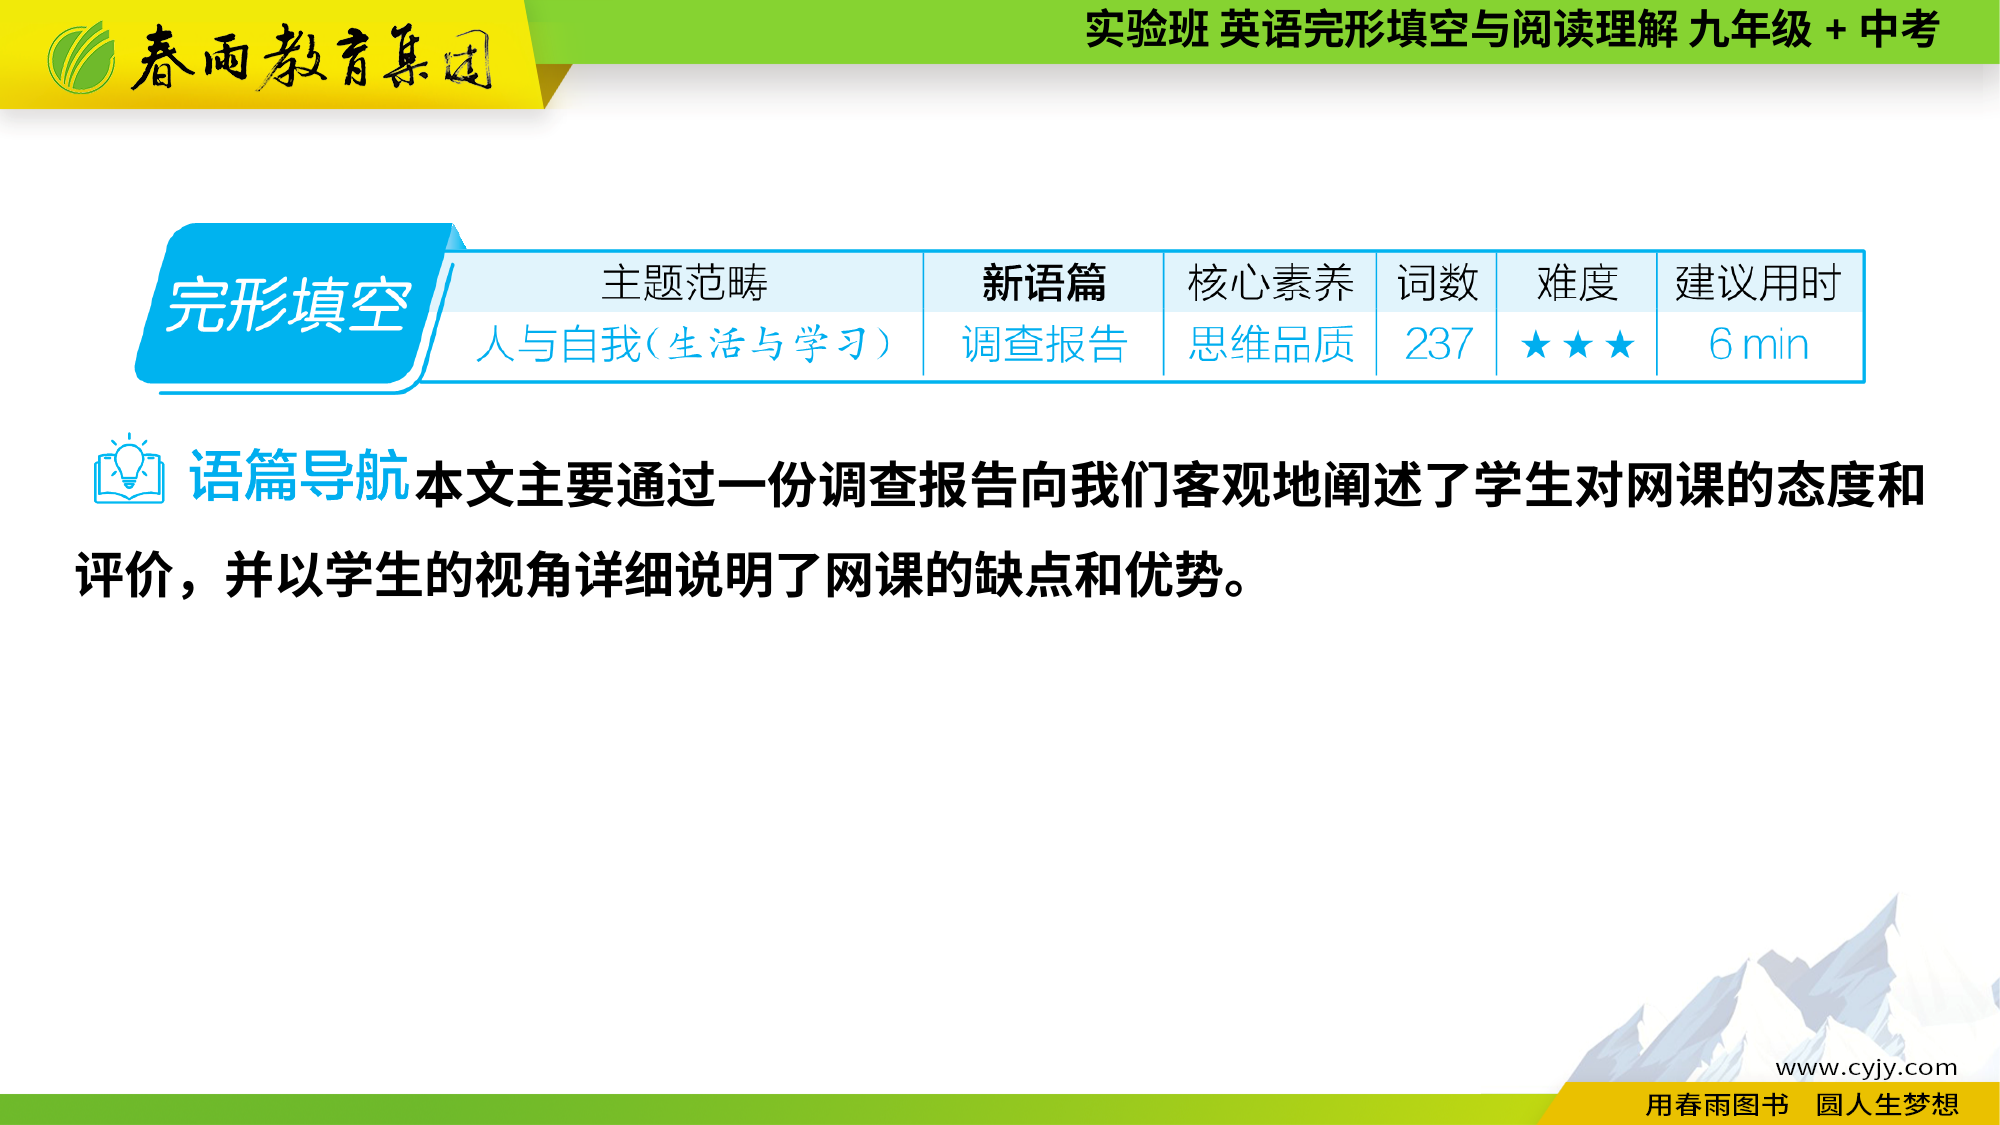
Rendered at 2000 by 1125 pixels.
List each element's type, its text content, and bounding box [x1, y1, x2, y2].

picture [0, 0, 2000, 1125]
list 本文主要通过一份调查报告向我们客观地阐述了学生对网课的态度和评价，并以学生的视角详细说明了网课的缺点和优势。 [59, 416, 1944, 602]
